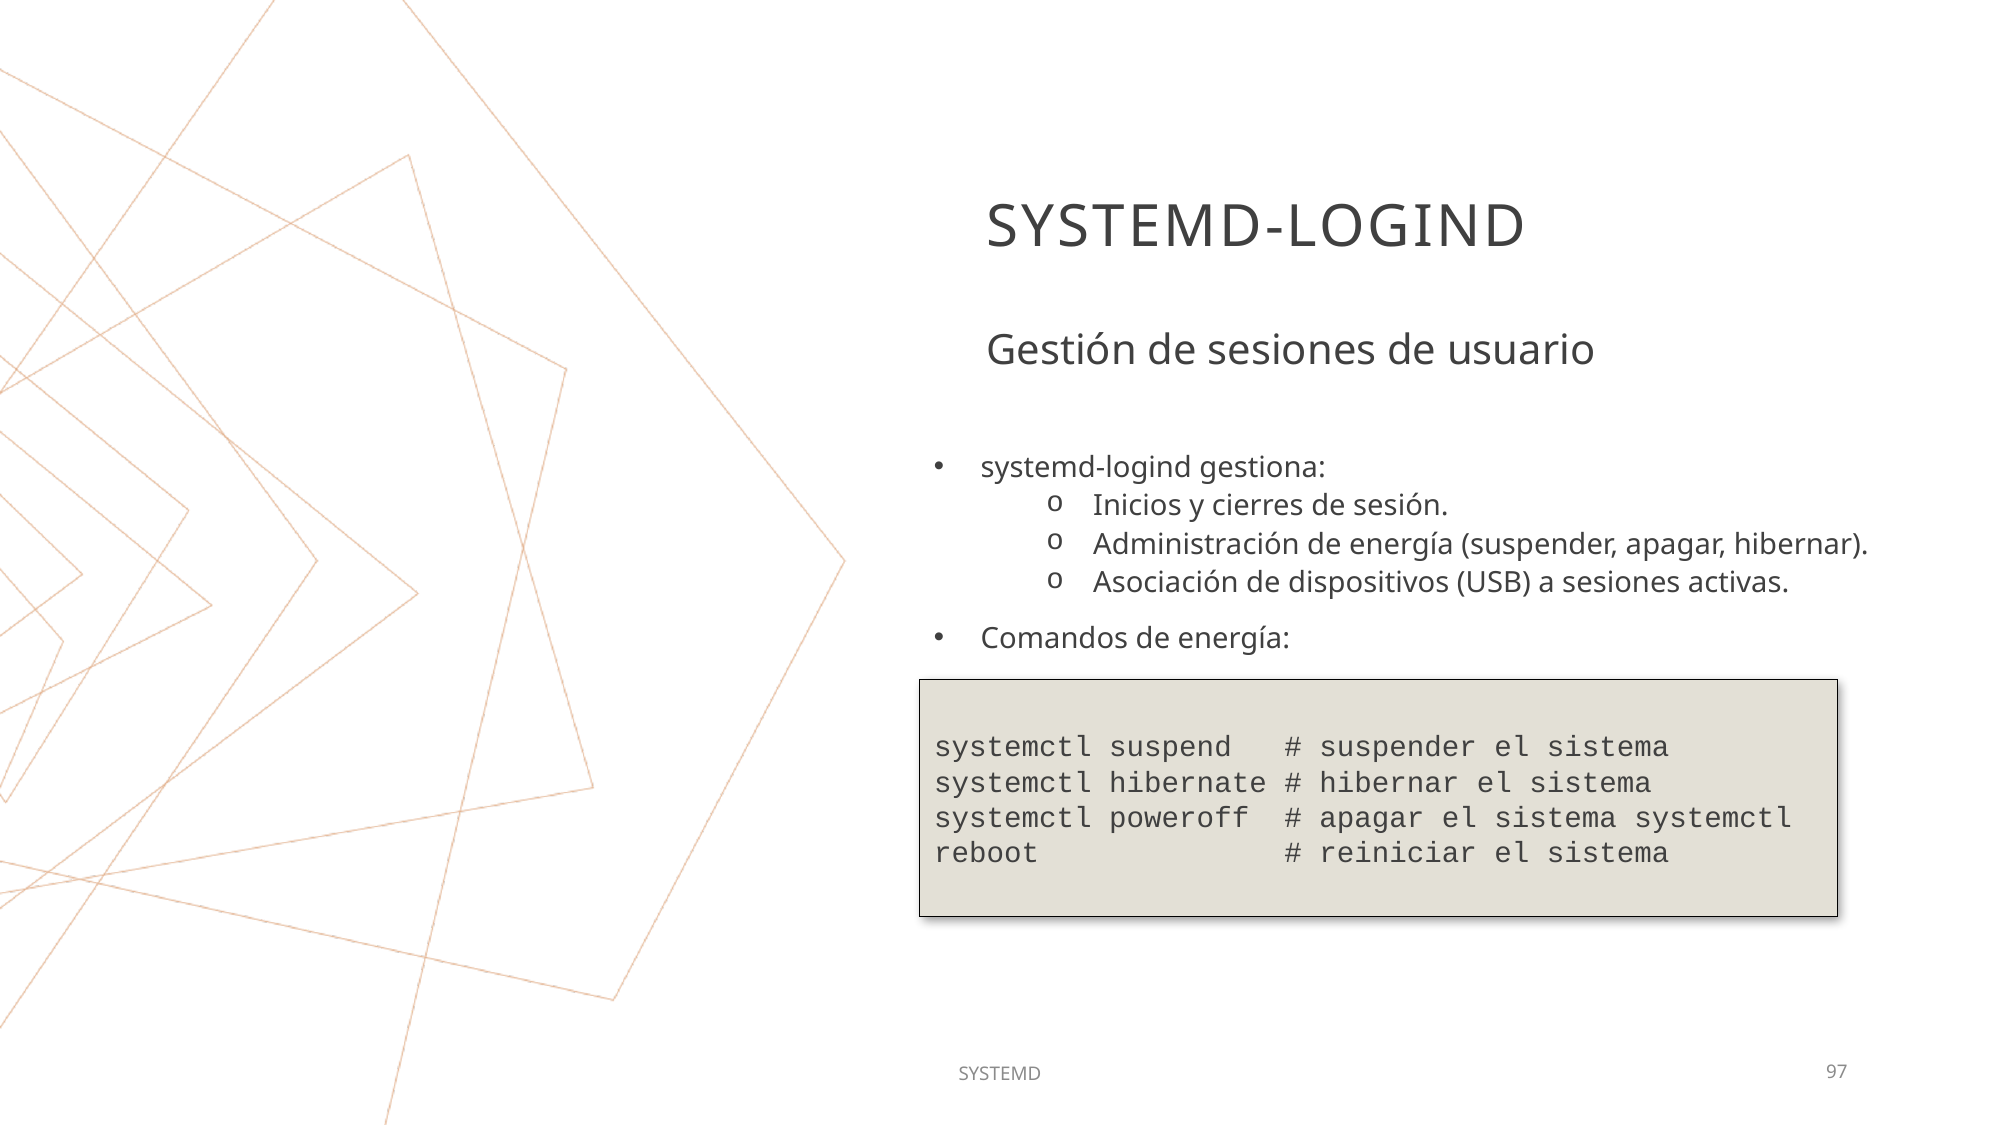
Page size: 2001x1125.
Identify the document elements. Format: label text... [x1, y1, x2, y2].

title Systemd-logind [971, 189, 1863, 315]
text_box Gestión de sesiones de usuario [971, 315, 1863, 407]
slide_number 97 [1412, 1042, 1863, 1103]
picture [0, 0, 893, 1125]
text_box systemd-logind gestiona: Inicios y cierres de sesión. Administración de energía (suspender, apagar, hibernar). Asociación de dispositivos (USB) a sesiones activas. Comandos de energía: [918, 440, 1914, 727]
text_box systemctl suspend # suspender el sistema systemctl hibernate # hibernar el sistema systemctl poweroff # apagar el sistema systemctl reboot # reiniciar el sistema [919, 679, 1838, 917]
footer SYSTEMD [662, 1042, 1338, 1103]
